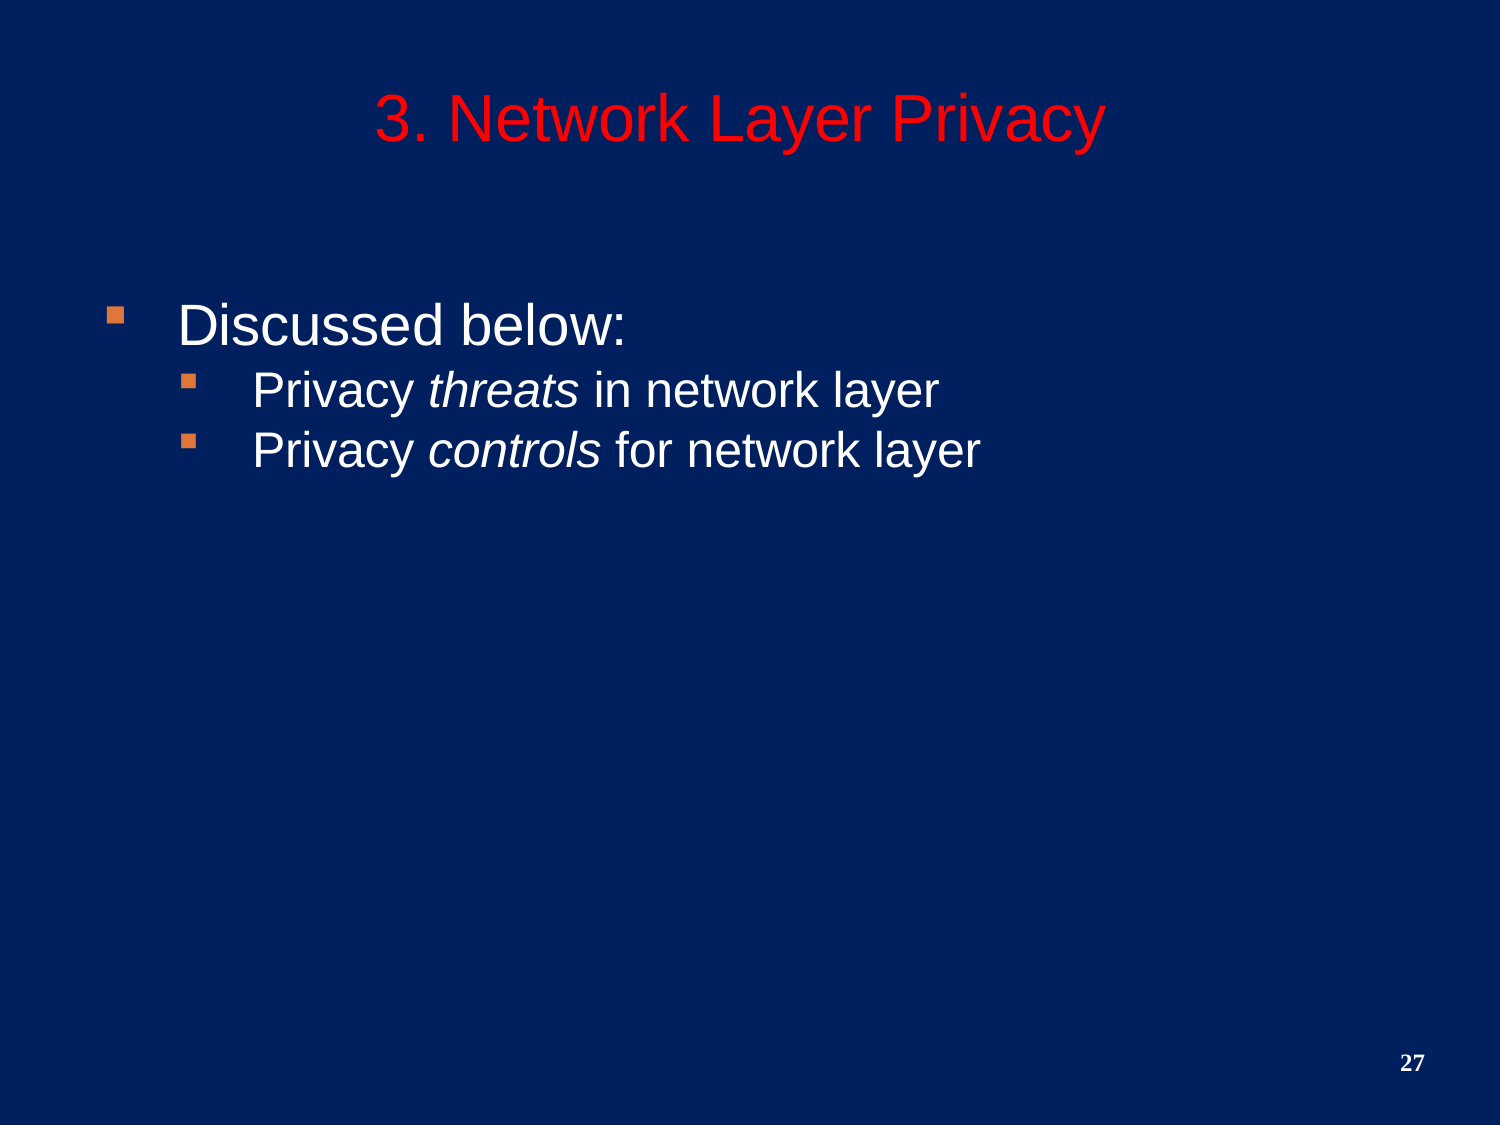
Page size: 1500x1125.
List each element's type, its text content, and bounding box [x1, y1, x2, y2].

text_box Discussed below: Privacy threats in network layer Privacy controls for network layer [99, 287, 1487, 538]
title 3. Network Layer Privacy [24, 50, 1437, 263]
slide_number 27 [1080, 1046, 1425, 1125]
